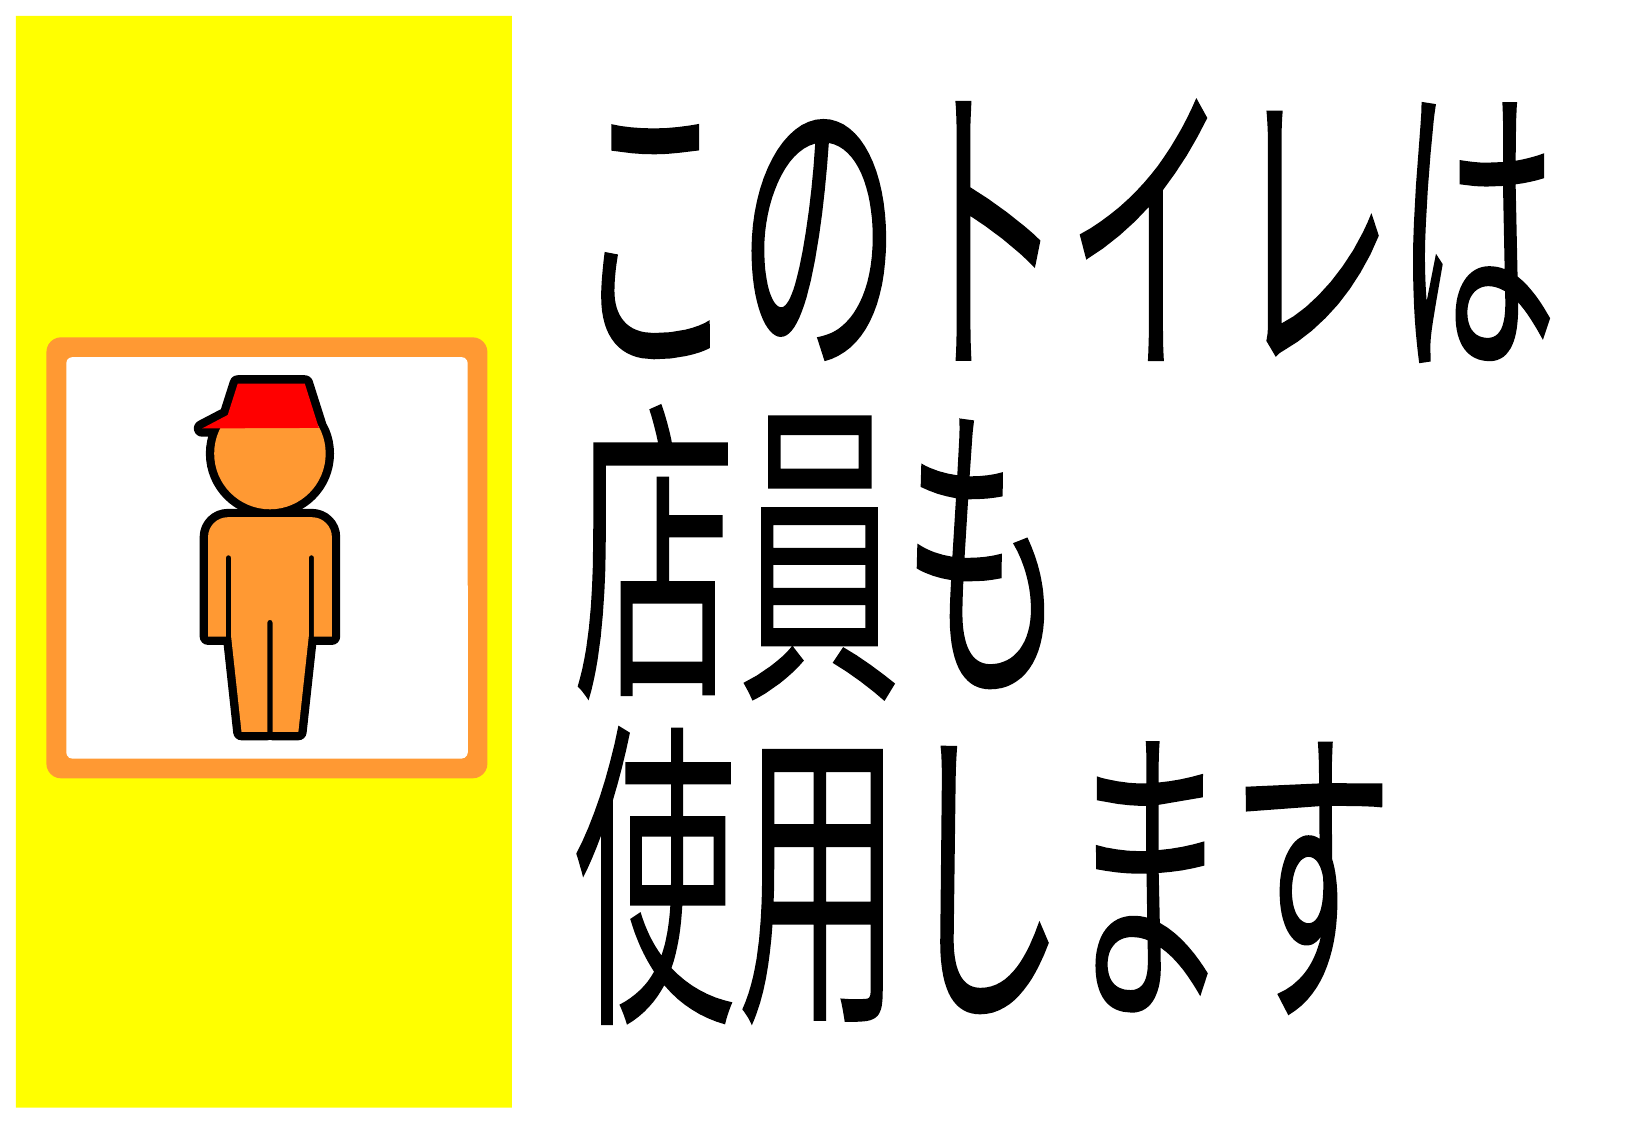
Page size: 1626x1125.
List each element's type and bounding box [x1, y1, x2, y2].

text_box [14, 14, 514, 1110]
text_box [46, 337, 488, 779]
